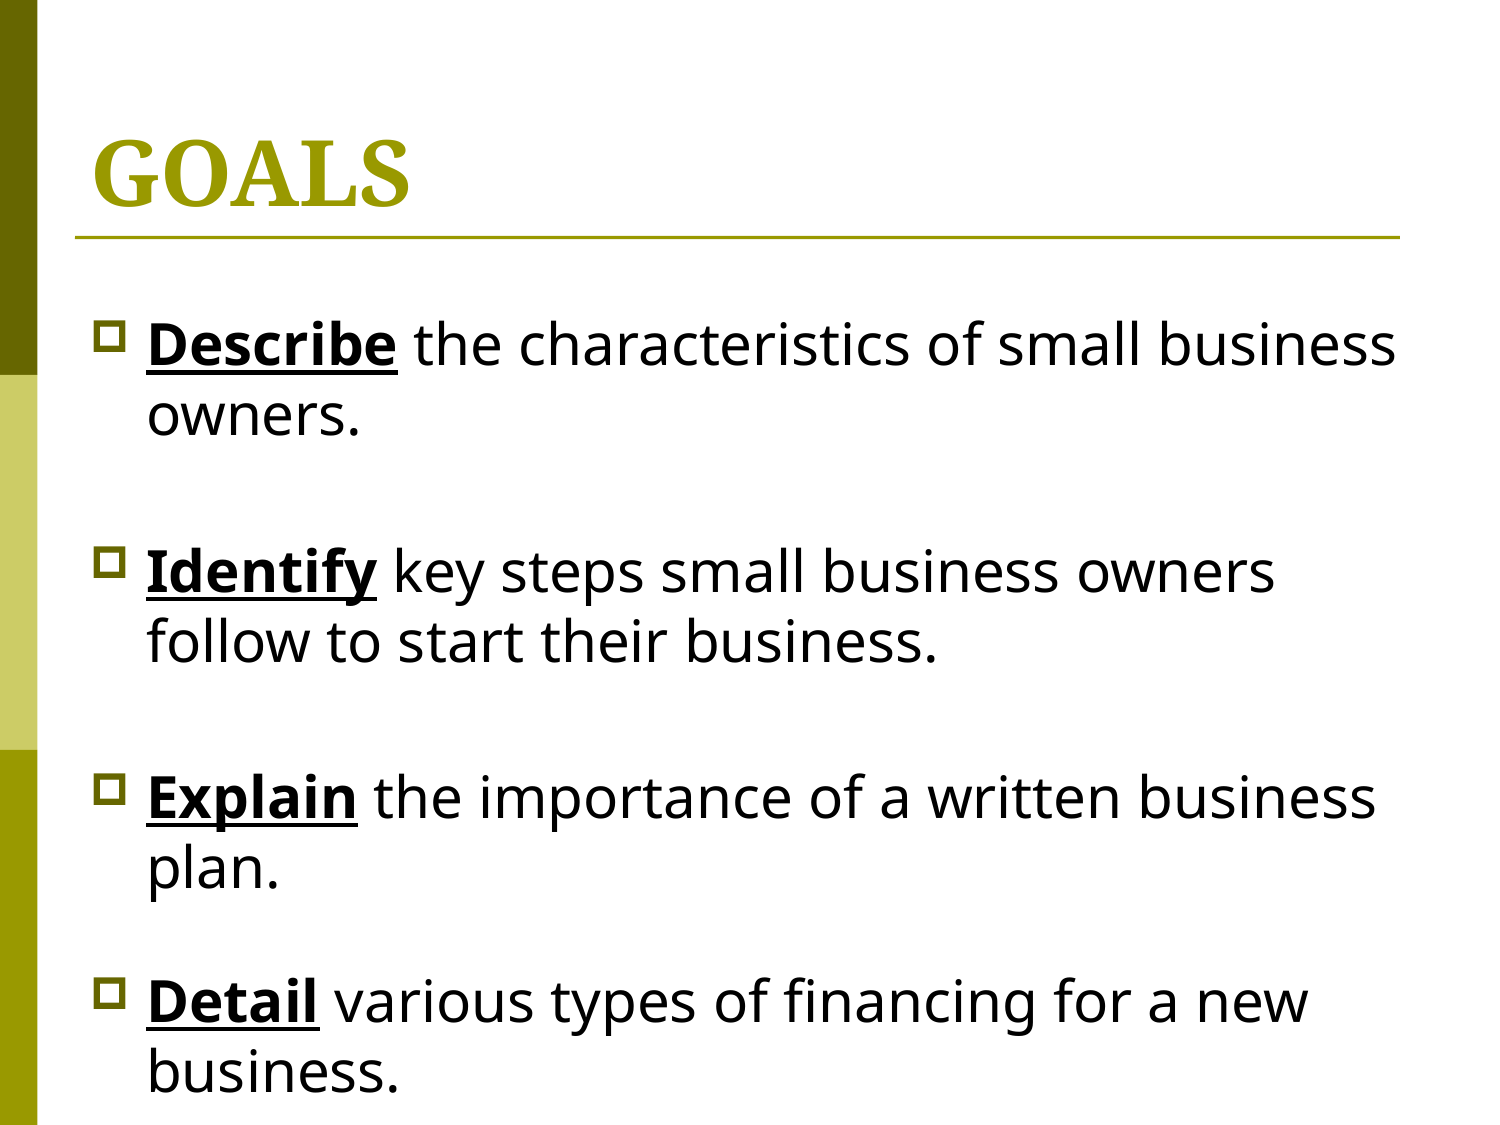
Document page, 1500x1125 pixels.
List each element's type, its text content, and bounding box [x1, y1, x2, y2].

list Describe the characteristics of small business owners. Identify key steps small business owners follow to start their business. Explain the importance of a written business plan. Detail various types of financing for a new business. [74, 299, 1426, 1006]
title GOALS [74, 45, 1426, 233]
